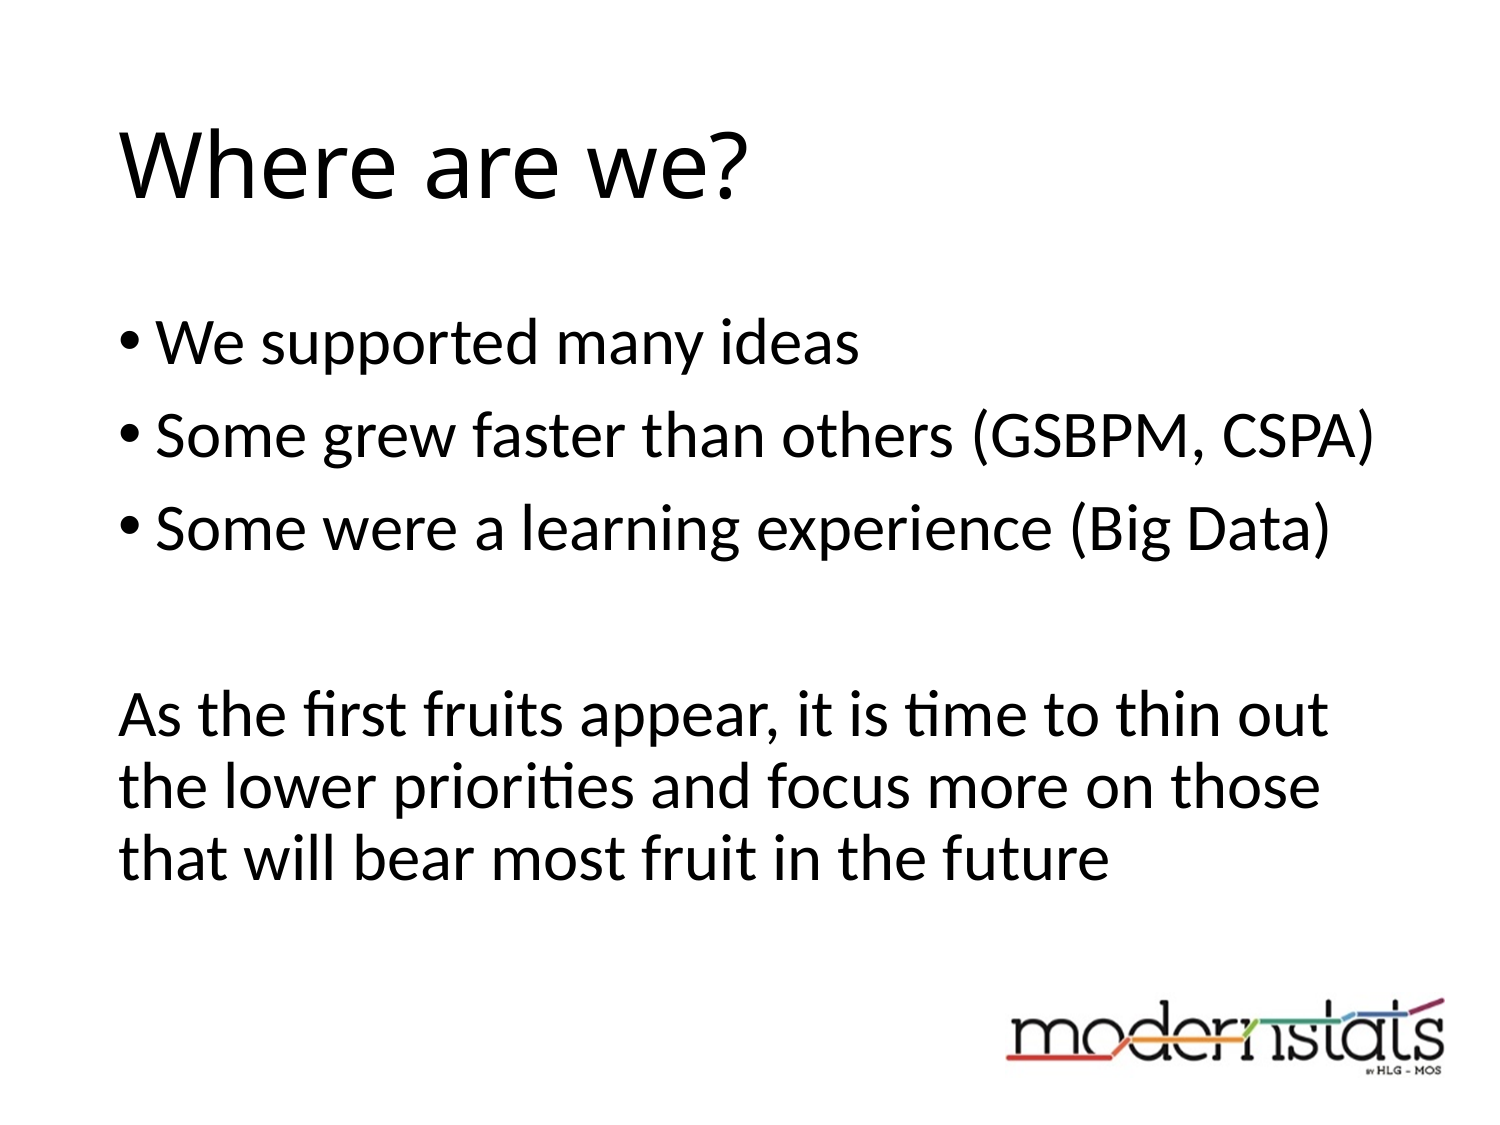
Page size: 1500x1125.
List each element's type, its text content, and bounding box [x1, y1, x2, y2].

list We supported many ideas Some grew faster than others (GSBPM, CSPA) Some were a learning experience (Big Data) As the first fruits appear, it is time to thin out the lower priorities and focus more on those that will bear most fruit in the future [103, 299, 1397, 971]
picture [1005, 992, 1445, 1078]
title Where are we? [103, 59, 1397, 278]
